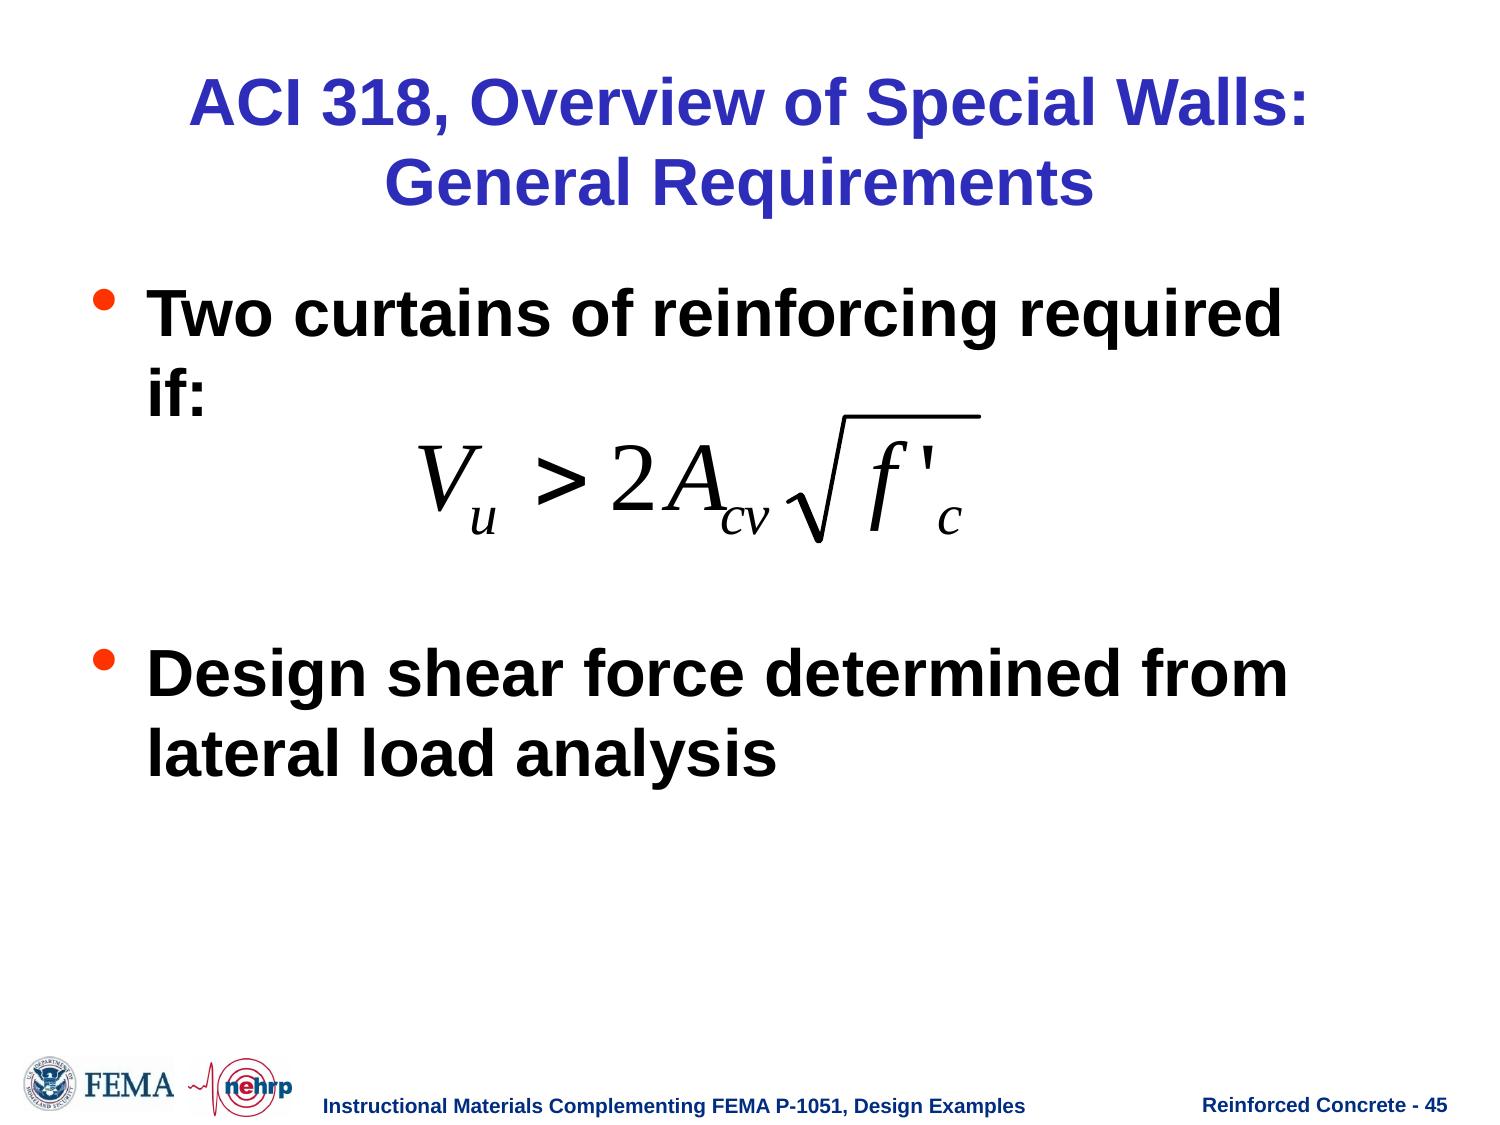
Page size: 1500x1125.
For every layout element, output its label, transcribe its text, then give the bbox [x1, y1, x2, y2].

picture [23, 1056, 174, 1111]
footer Instructional Materials Complementing FEMA P-1051, Design Examples [285, 1072, 1104, 1125]
title ACI 318, Overview of Special Walls: General Requirements [74, 44, 1426, 233]
picture [188, 1058, 292, 1117]
picture [407, 395, 1003, 568]
list Two curtains of reinforcing required if: Design shear force determined from lateral load analysis [74, 262, 1358, 418]
